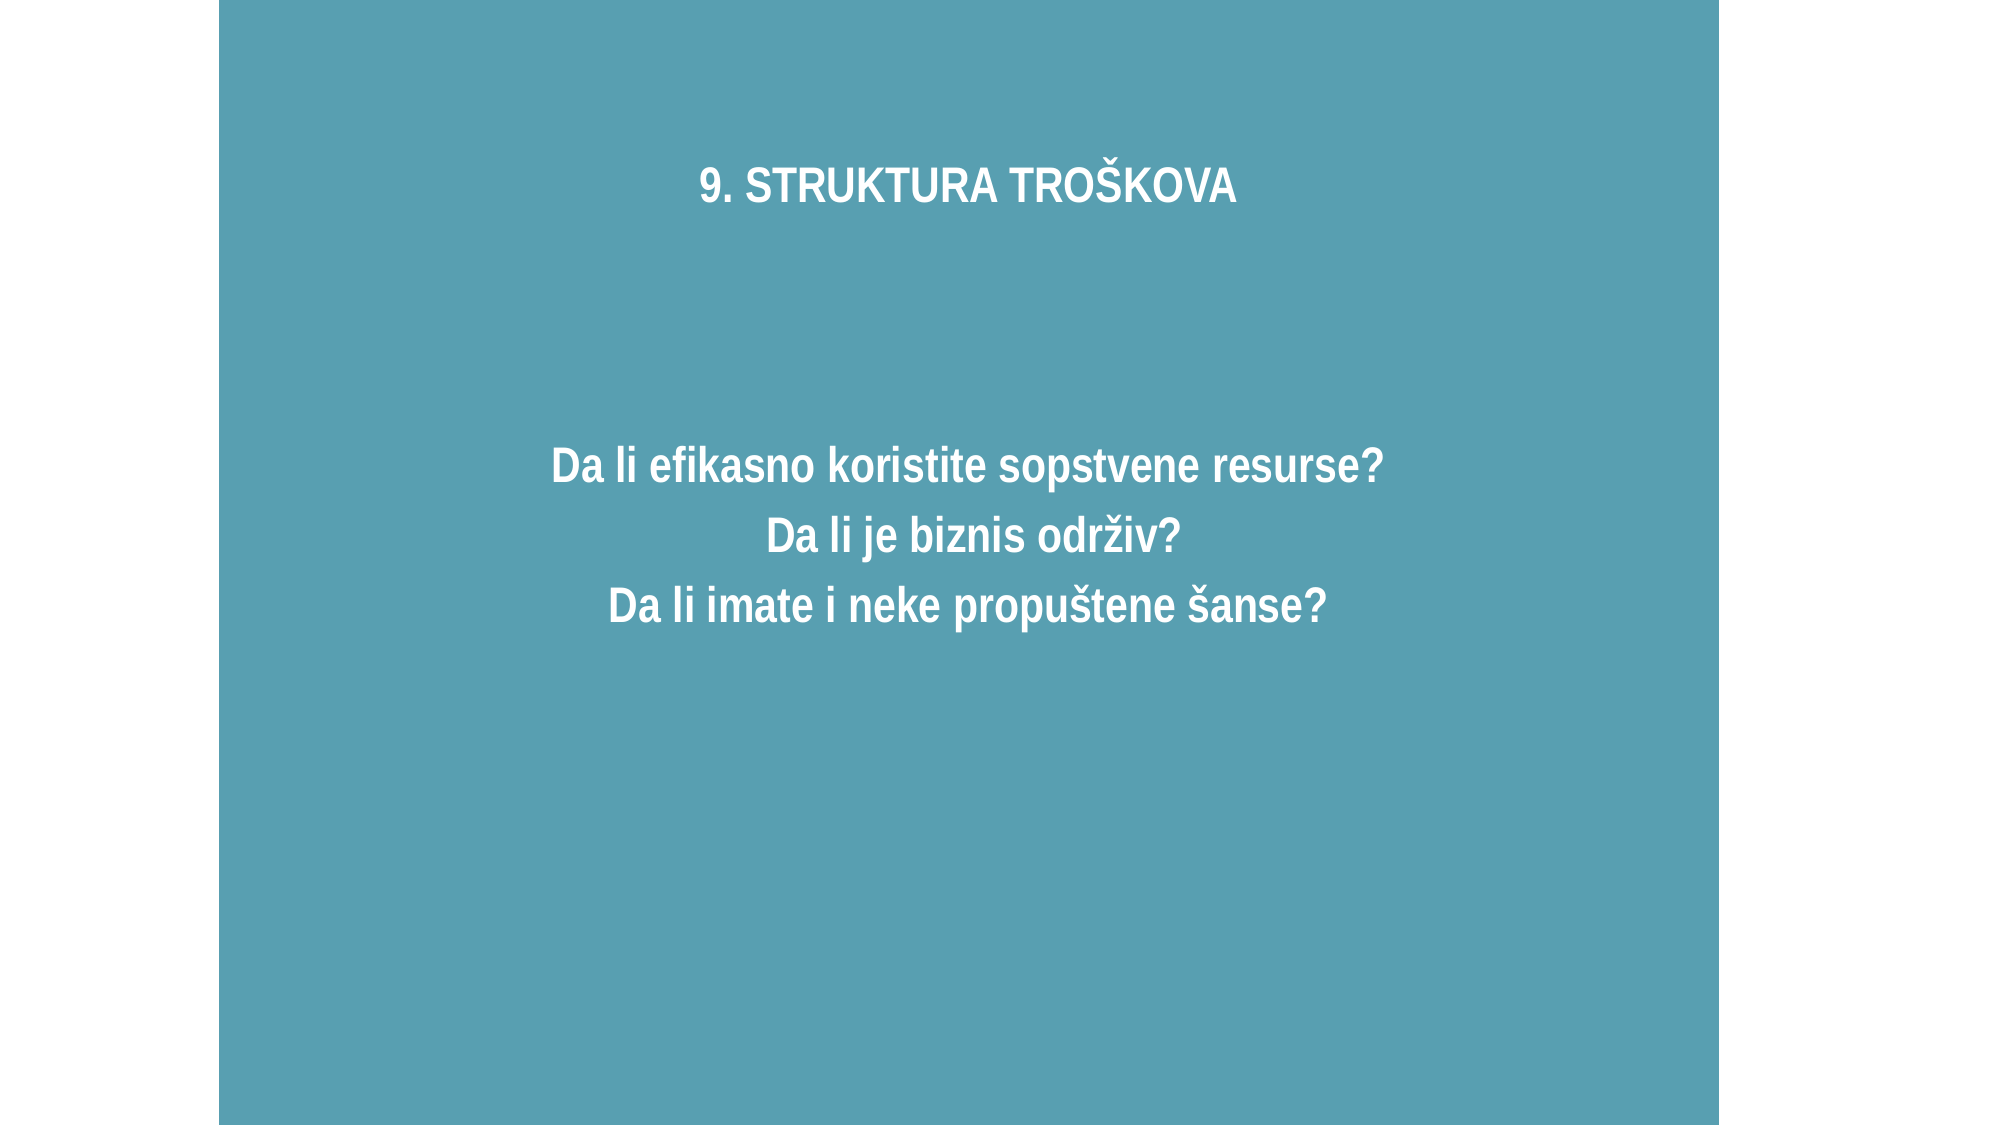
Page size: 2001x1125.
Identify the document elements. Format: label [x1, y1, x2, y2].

picture [218, 0, 1720, 1125]
